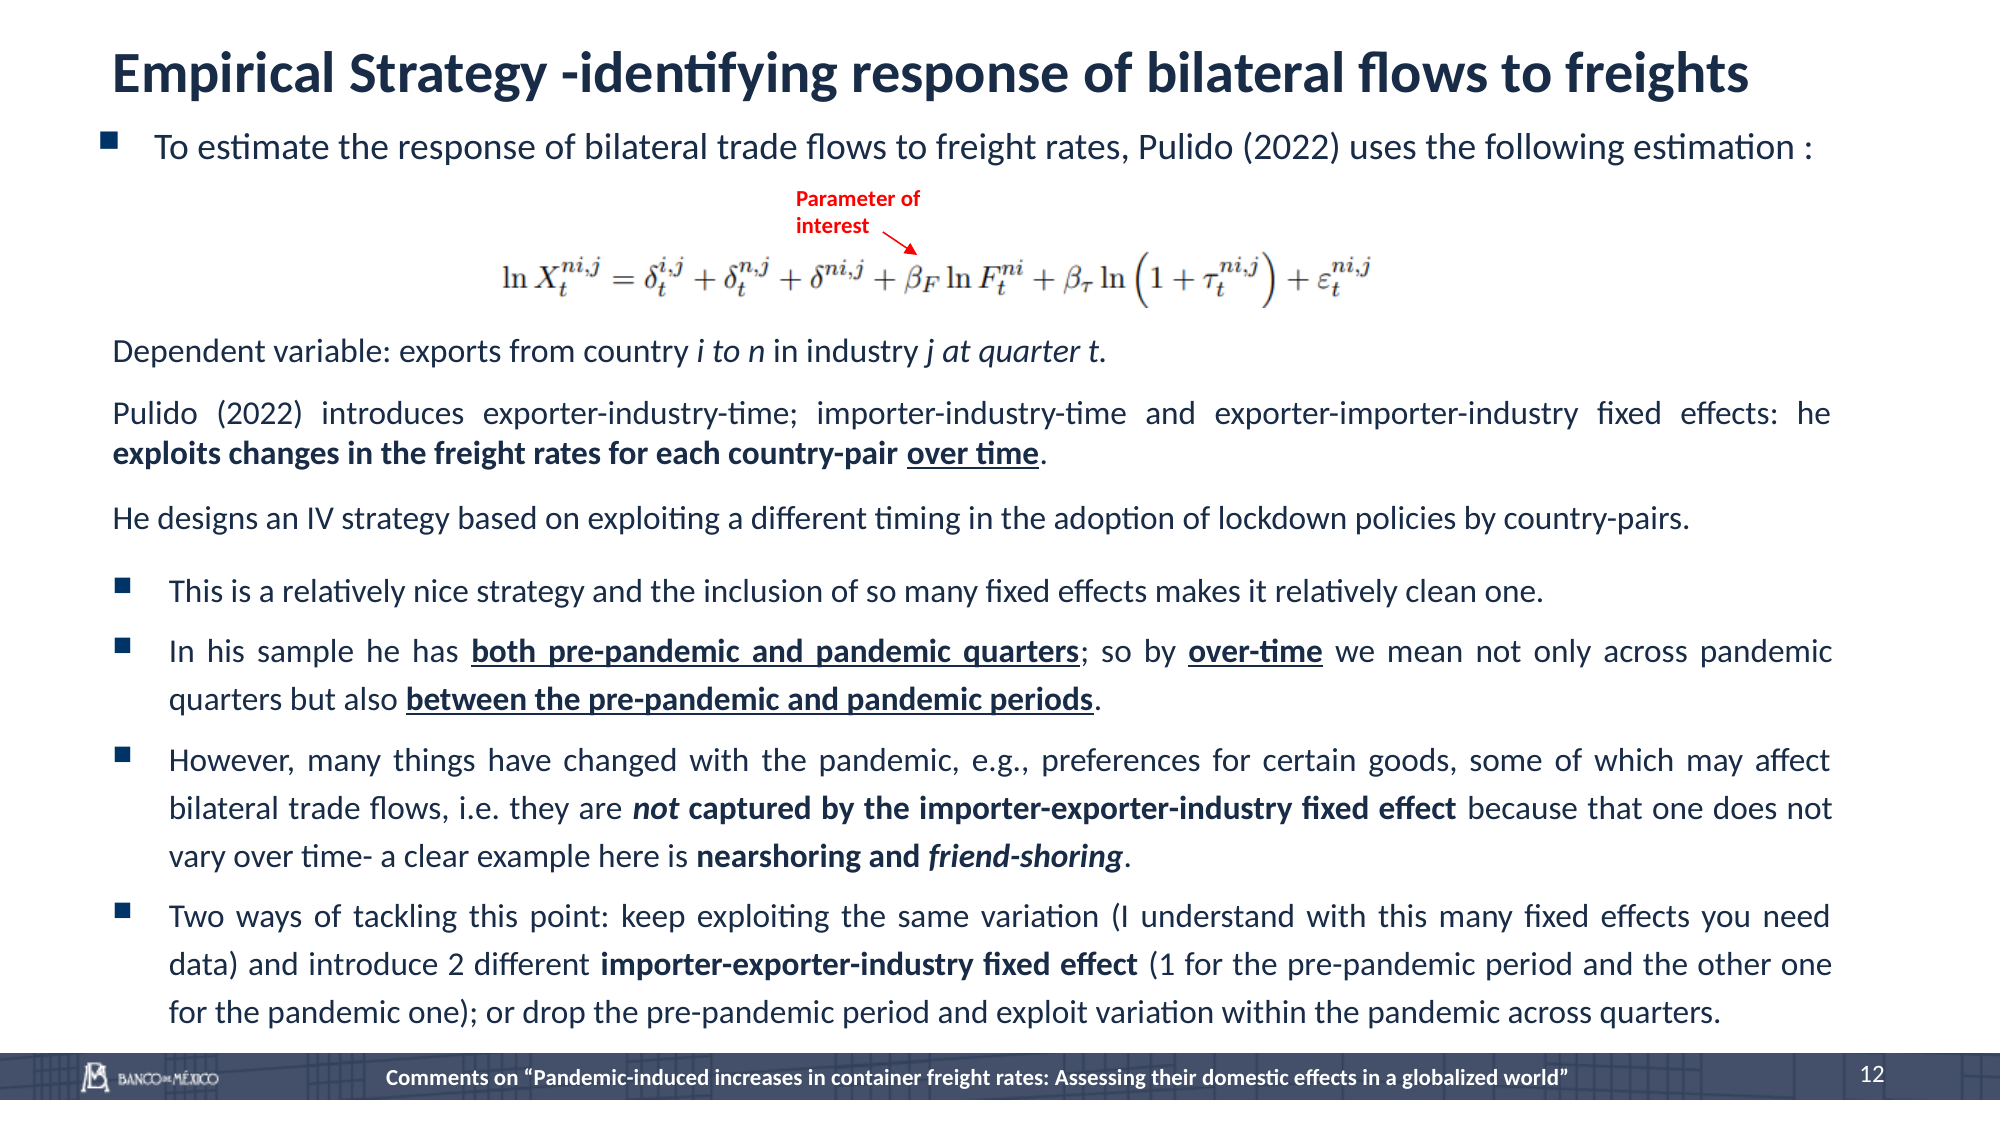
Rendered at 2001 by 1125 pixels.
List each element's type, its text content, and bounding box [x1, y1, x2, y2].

text_box To estimate the response of bilateral trade flows to freight rates, Pulido (2022) uses the following estimation : [82, 105, 1900, 308]
picture [0, 1053, 241, 1100]
text_box Pulido (2022) introduces exporter-industry-time; importer-industry-time and exporter-importer-industry fixed effects: he exploits changes in the freight rates for each country-pair over time. He designs an IV strategy based on exploiting a different timing in the adoption of lockdown policies by country-pairs. This is a relatively nice strategy and the inclusion of so many fixed effects makes it relatively clean one. In his sample he has both pre-pandemic and pandemic quarters; so by over-time we mean not only across pandemic quarters but also between the pre-pandemic and pandemic periods. However, many things have changed with the pandemic, e.g., preferences for certain goods, some of which may affect bilateral trade flows, i.e. they are not captured by the importer-exporter-industry fixed effect because that one does not vary over time- a clear example here is nearshoring and friend-shoring. Two ways of tackling this point: keep exploiting the same variation (I understand with this many fixed effects you need data) and introduce 2 different importer-exporter-industry fixed effect (1 for the pre-pandemic period and the other one for the pandemic one); or drop the pre-pandemic period and exploit variation within the pandemic across quarters. [97, 383, 1849, 551]
text_box Dependent variable: exports from country i to n in industry j at quarter t. [97, 321, 1165, 381]
slide_number 12 [1433, 1042, 1900, 1103]
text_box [882, 231, 918, 256]
footer Comments on “Pandemic-induced increases in container freight rates: Assessing their domestic effects in a globalized world” [241, 1046, 1716, 1107]
text_box Parameter of interest [781, 175, 946, 243]
title Empirical Strategy -identifying response of bilateral flows to freights [97, 10, 1898, 105]
picture [485, 245, 1407, 308]
picture [1900, 1053, 2000, 1100]
